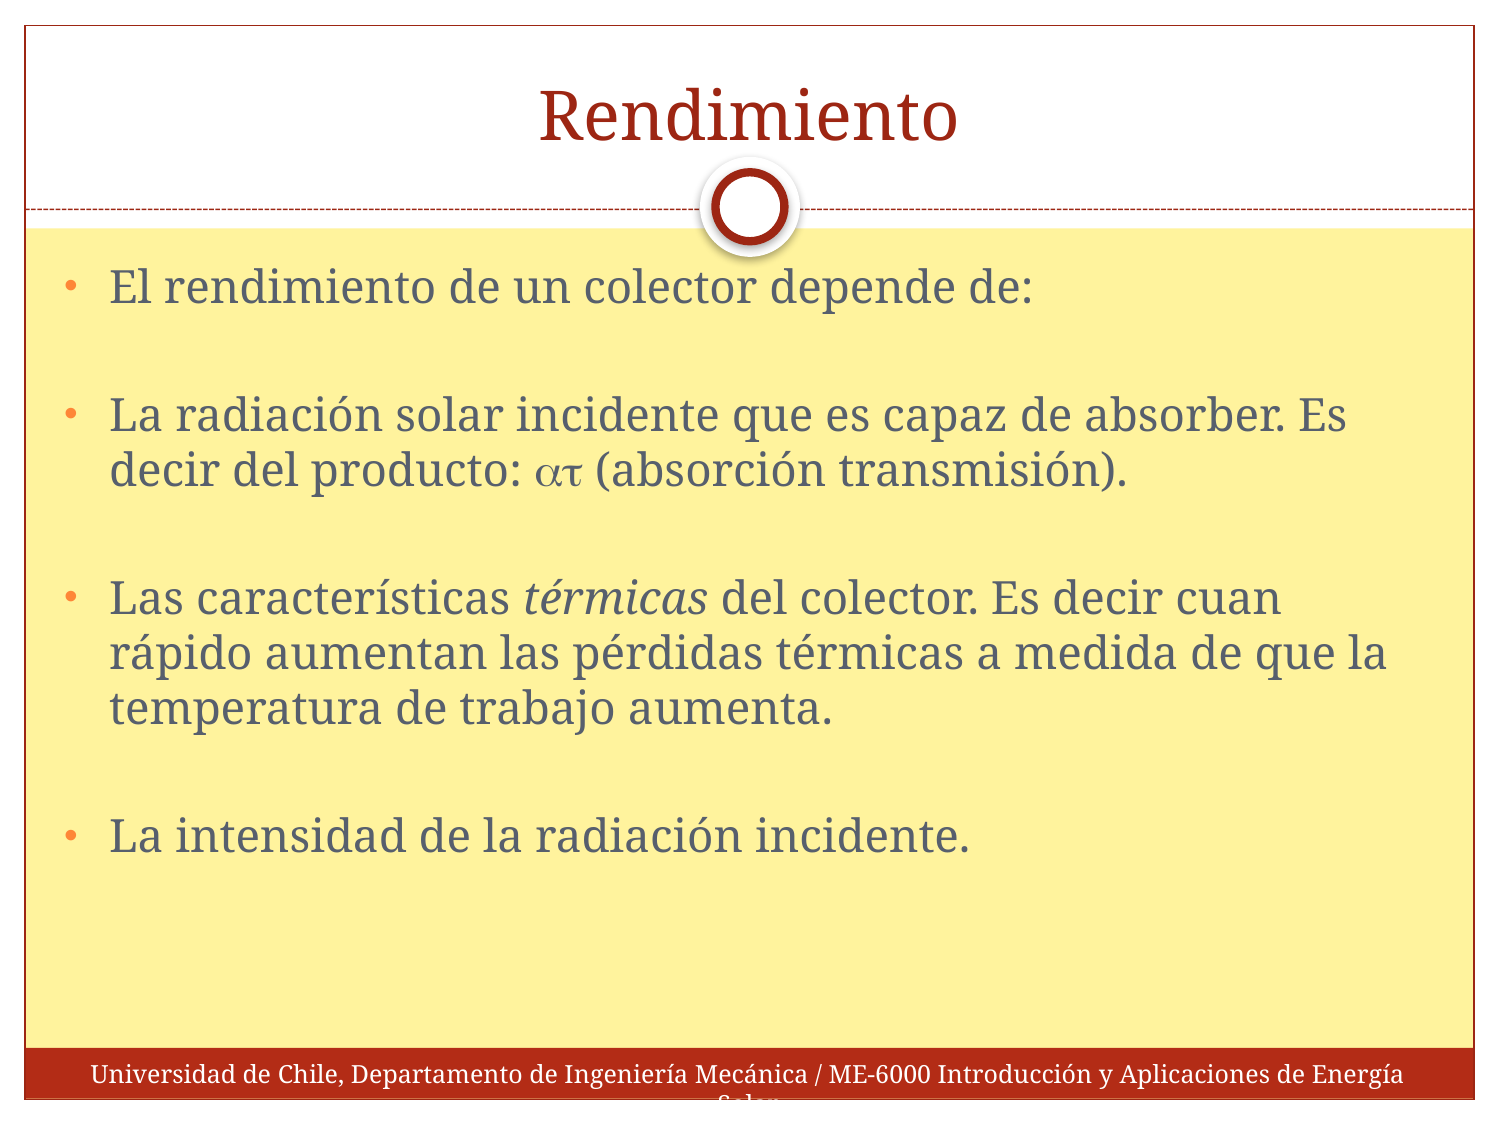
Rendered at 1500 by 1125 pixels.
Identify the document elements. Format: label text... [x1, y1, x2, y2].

footer Universidad de Chile, Departamento de Ingeniería Mecánica / ME-6000 Introducción y Aplicaciones de Energía Solar [50, 1051, 1447, 1112]
list El rendimiento de un colector depende de: La radiación solar incidente que es capaz de absorber. Es decir del producto:  (absorción transmisión). Las características térmicas del colector. Es decir cuan rápido aumentan las pérdidas térmicas a medida de que la temperatura de trabajo aumenta. La intensidad de la radiación incidente. [49, 250, 1445, 1001]
title Rendimiento [49, 37, 1450, 162]
